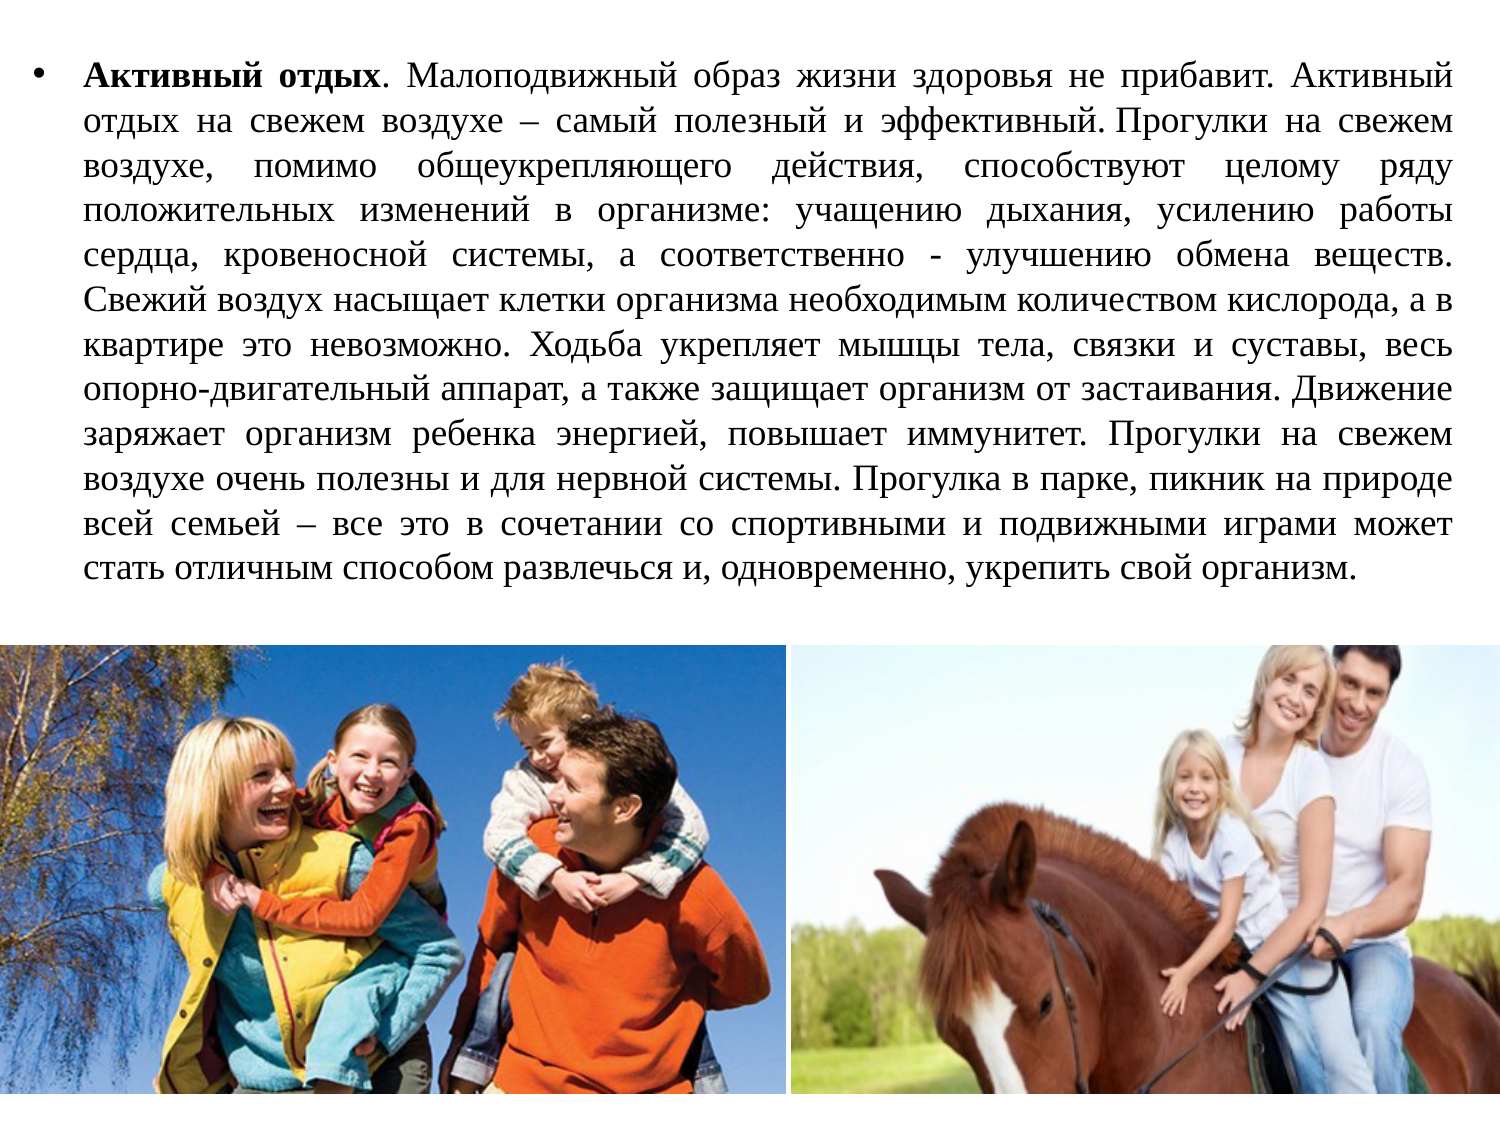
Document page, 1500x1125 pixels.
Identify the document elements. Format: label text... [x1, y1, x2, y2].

list Активный отдых. Малоподвижный образ жизни здоровья не прибавит. Активный отдых на свежем воздухе – самый полезный и эффективный. Прогулки на свежем воздухе, помимо общеукрепляющего действия, способствуют целому ряду положительных изменений в организме: учащению дыхания, усилению работы сердца, кровеносной системы, а соответственно - улучшению обмена веществ. Свежий воздух насыщает клетки организма необходимым количеством кислорода, а в квартире это невозможно. Ходьба укрепляет мышцы тела, связки и суставы, весь опорно-двигательный аппарат, а также защищает организм от застаивания. Движение заряжает организм ребенка энергией, повышает иммунитет. Прогулки на свежем воздухе очень полезны и для нервной системы. Прогулка в парке, пикник на природе всей семьей – все это в сочетании со спортивными и подвижными играми может стать отличным способом развлечься и, одновременно, укрепить свой организм. [17, 42, 1471, 622]
picture [791, 644, 1500, 1094]
picture [0, 644, 786, 1094]
